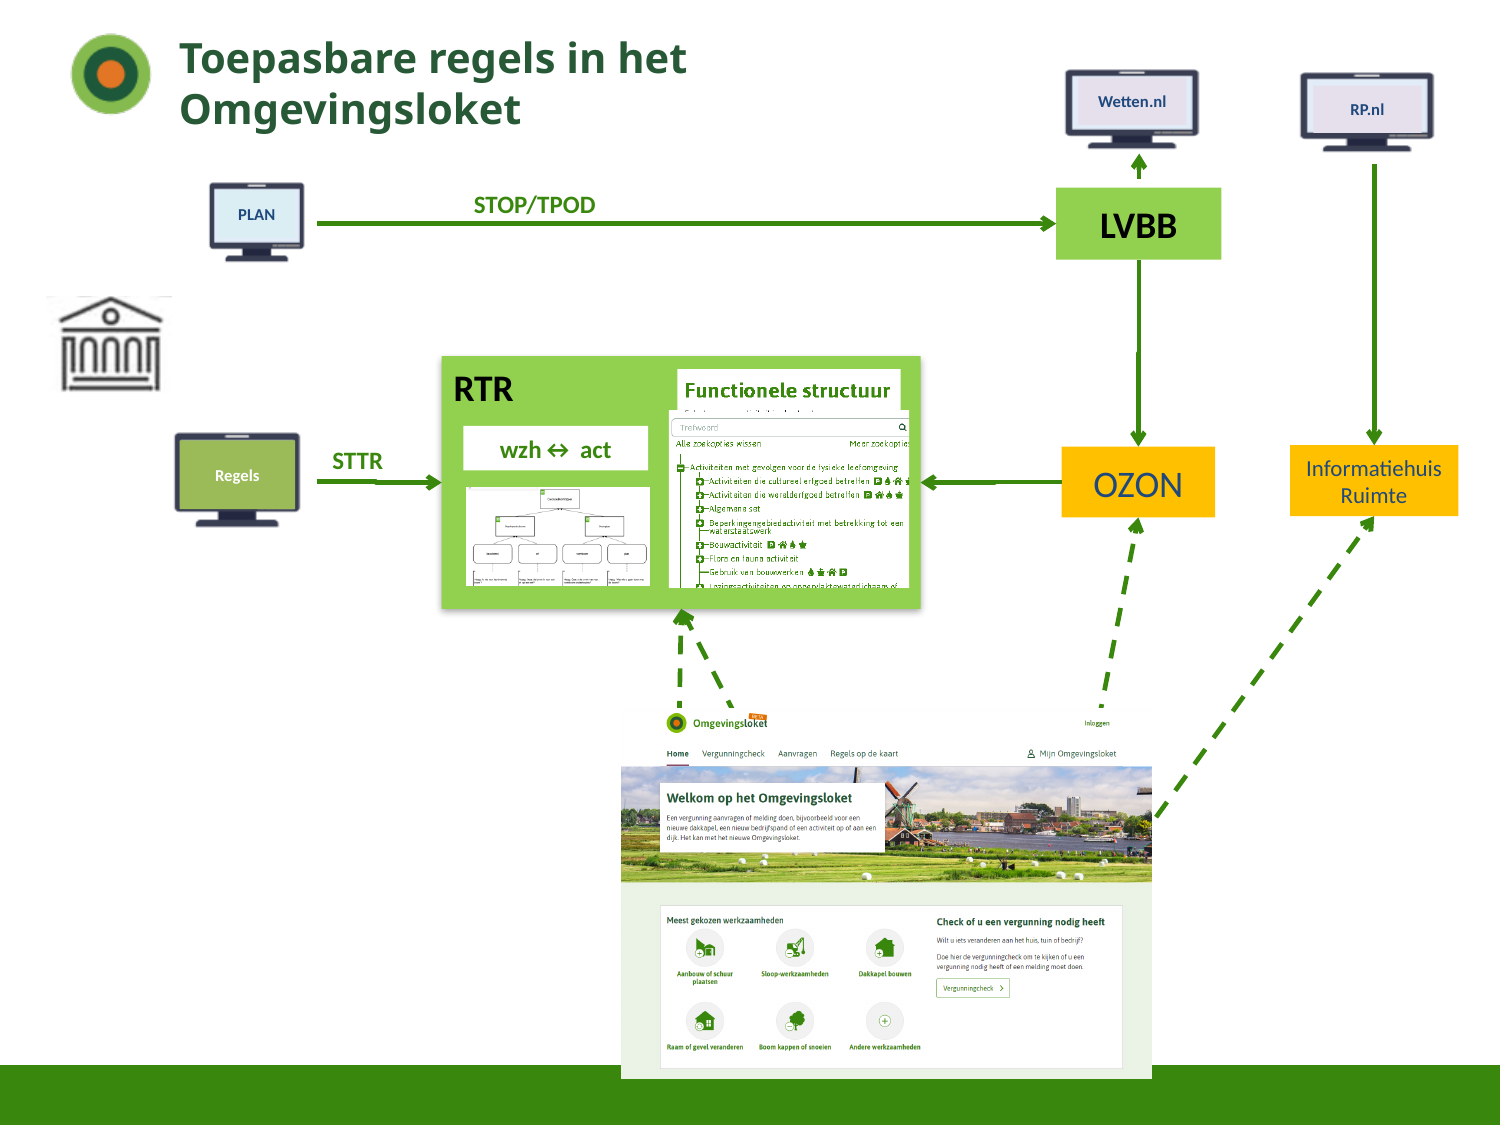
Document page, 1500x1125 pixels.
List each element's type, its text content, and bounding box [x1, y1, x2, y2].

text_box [170, 420, 317, 543]
text_box STTR [323, 436, 514, 482]
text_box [682, 608, 863, 706]
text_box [674, 608, 682, 706]
picture [45, 295, 172, 400]
text_box OZON [1060, 444, 1217, 514]
title Toepasbare regels in het Omgevingsloket [163, 24, 1439, 266]
text_box Informatiehuis Ruimte [1288, 443, 1461, 518]
picture [466, 487, 651, 586]
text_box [1051, 515, 1375, 962]
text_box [1296, 62, 1453, 165]
picture [621, 708, 1152, 1079]
text_box wzh↔ act [463, 425, 649, 471]
text_box RTR [441, 355, 921, 610]
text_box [668, 369, 910, 588]
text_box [1061, 59, 1218, 163]
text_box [206, 172, 317, 275]
